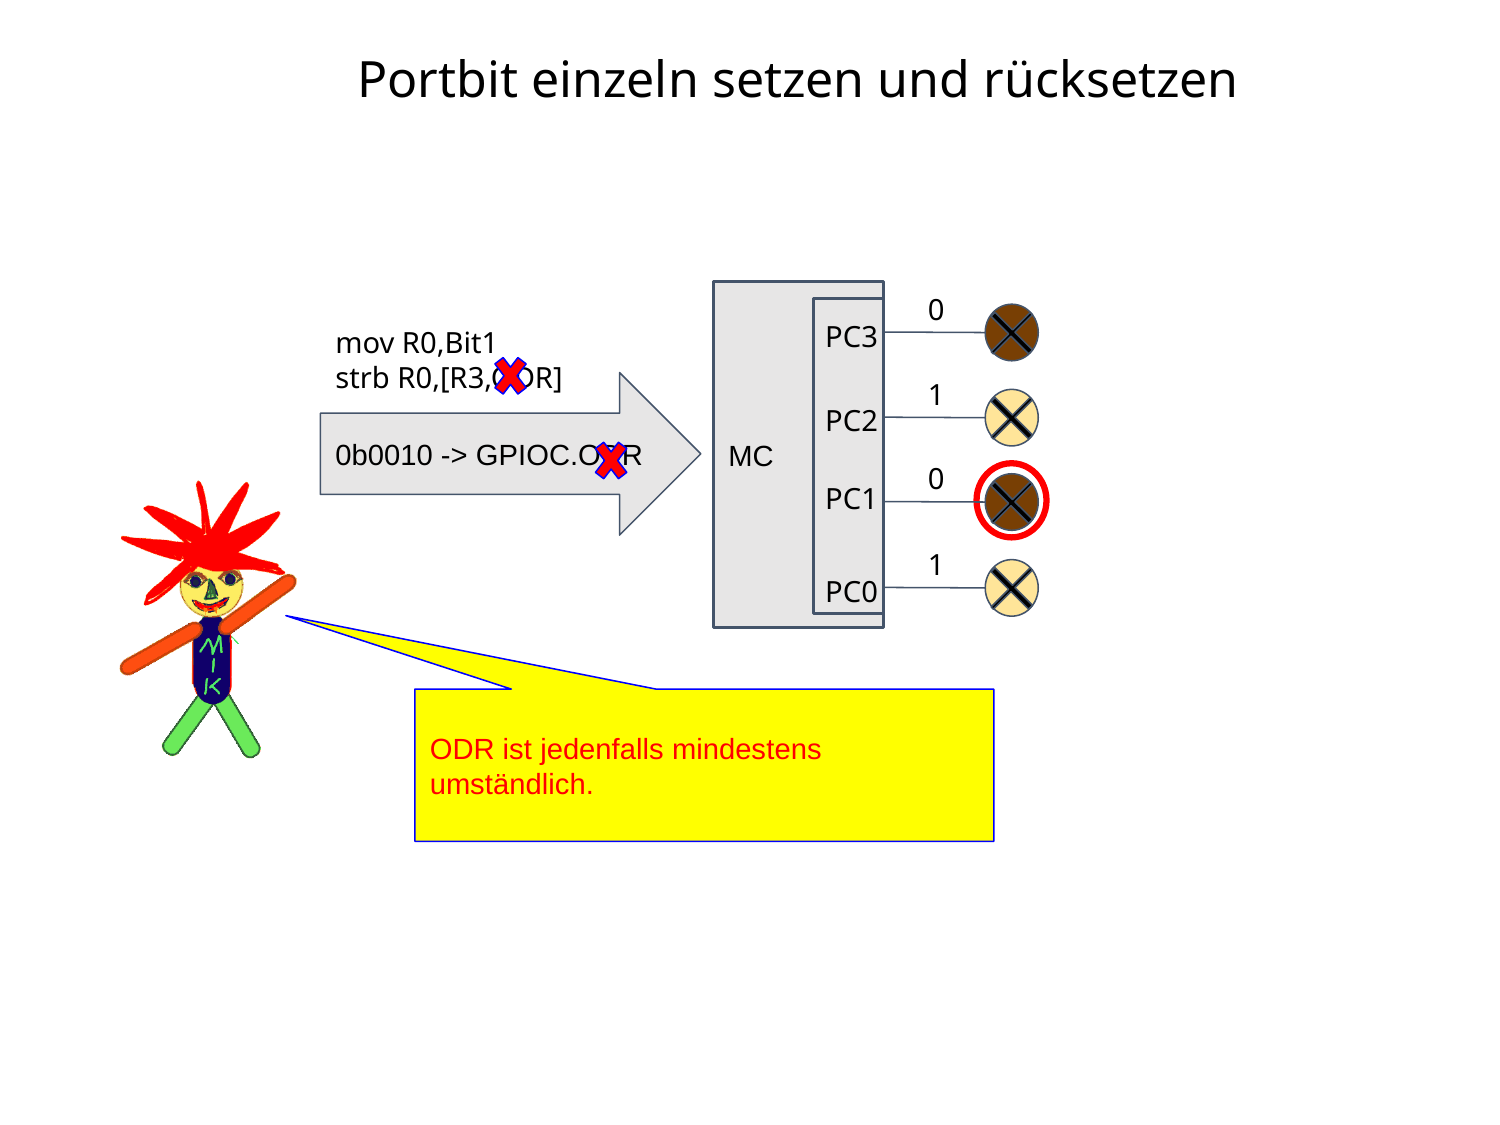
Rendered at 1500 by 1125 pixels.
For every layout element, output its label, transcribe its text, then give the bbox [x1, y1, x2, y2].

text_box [882, 531, 1051, 628]
text_box [595, 442, 627, 479]
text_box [882, 275, 1051, 360]
text_box [494, 357, 527, 395]
text_box MC [713, 281, 877, 628]
text_box PC0 [810, 558, 877, 617]
text_box [813, 298, 877, 614]
text_box mov R0,Bit1 strb R0,[R3,ODR] [320, 309, 597, 405]
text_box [882, 360, 1051, 445]
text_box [882, 445, 1051, 531]
title Portbit einzeln setzen und rücksetzen [160, 41, 1436, 116]
text_box ODR ist jedenfalls mindestens umständlich. [312, 620, 994, 842]
picture [100, 473, 308, 765]
text_box 0b0010 -> GPIOC.ODR [320, 372, 701, 536]
